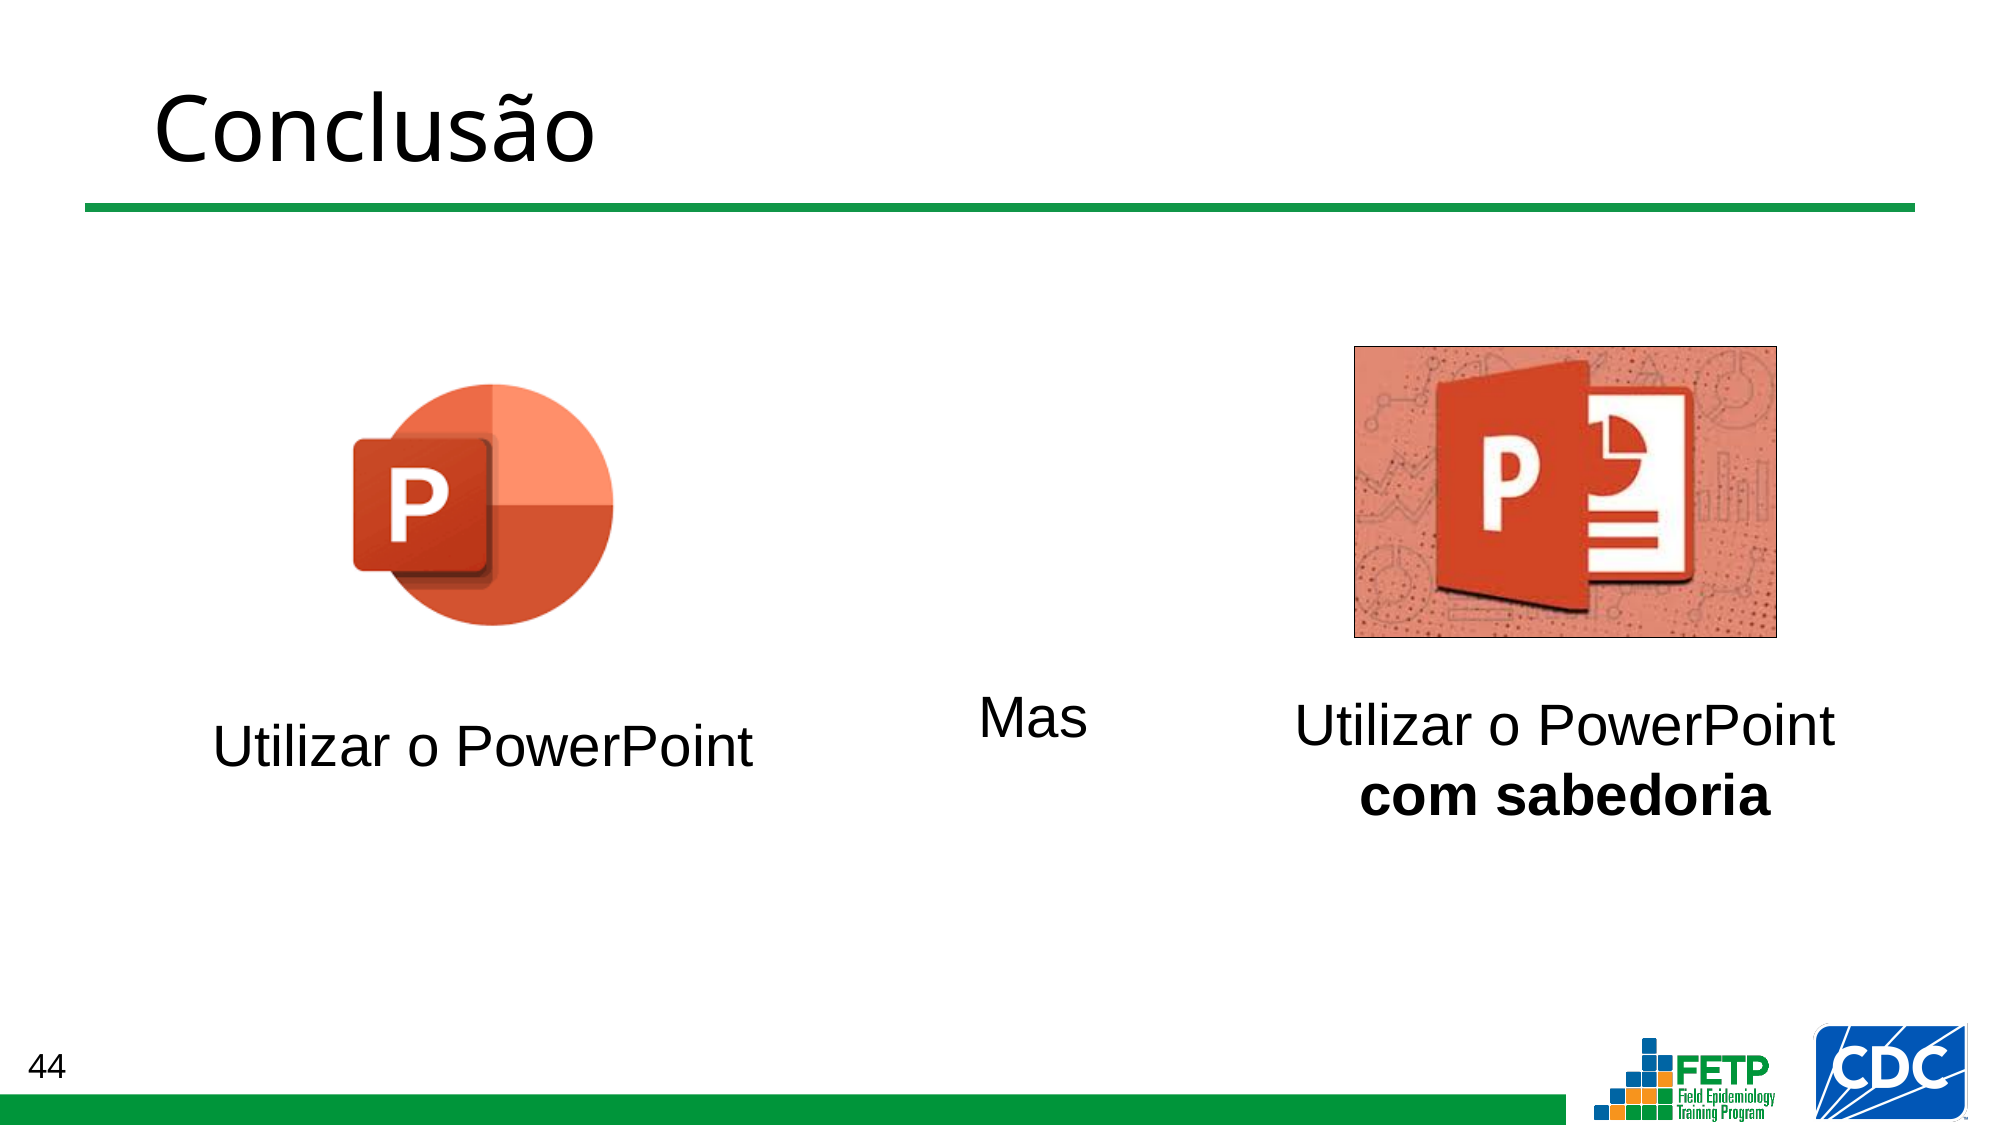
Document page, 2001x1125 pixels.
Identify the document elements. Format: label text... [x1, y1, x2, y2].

text_box Utilizar o PowerPoint com sabedoria [1276, 679, 1854, 835]
title Conclusão [137, 75, 1863, 207]
picture [1354, 346, 1777, 638]
text_box Mas [924, 672, 1142, 757]
picture [249, 374, 718, 638]
text_box Utilizar o PowerPoint [177, 701, 790, 786]
picture [1594, 1038, 1775, 1122]
picture [1813, 1023, 1968, 1122]
